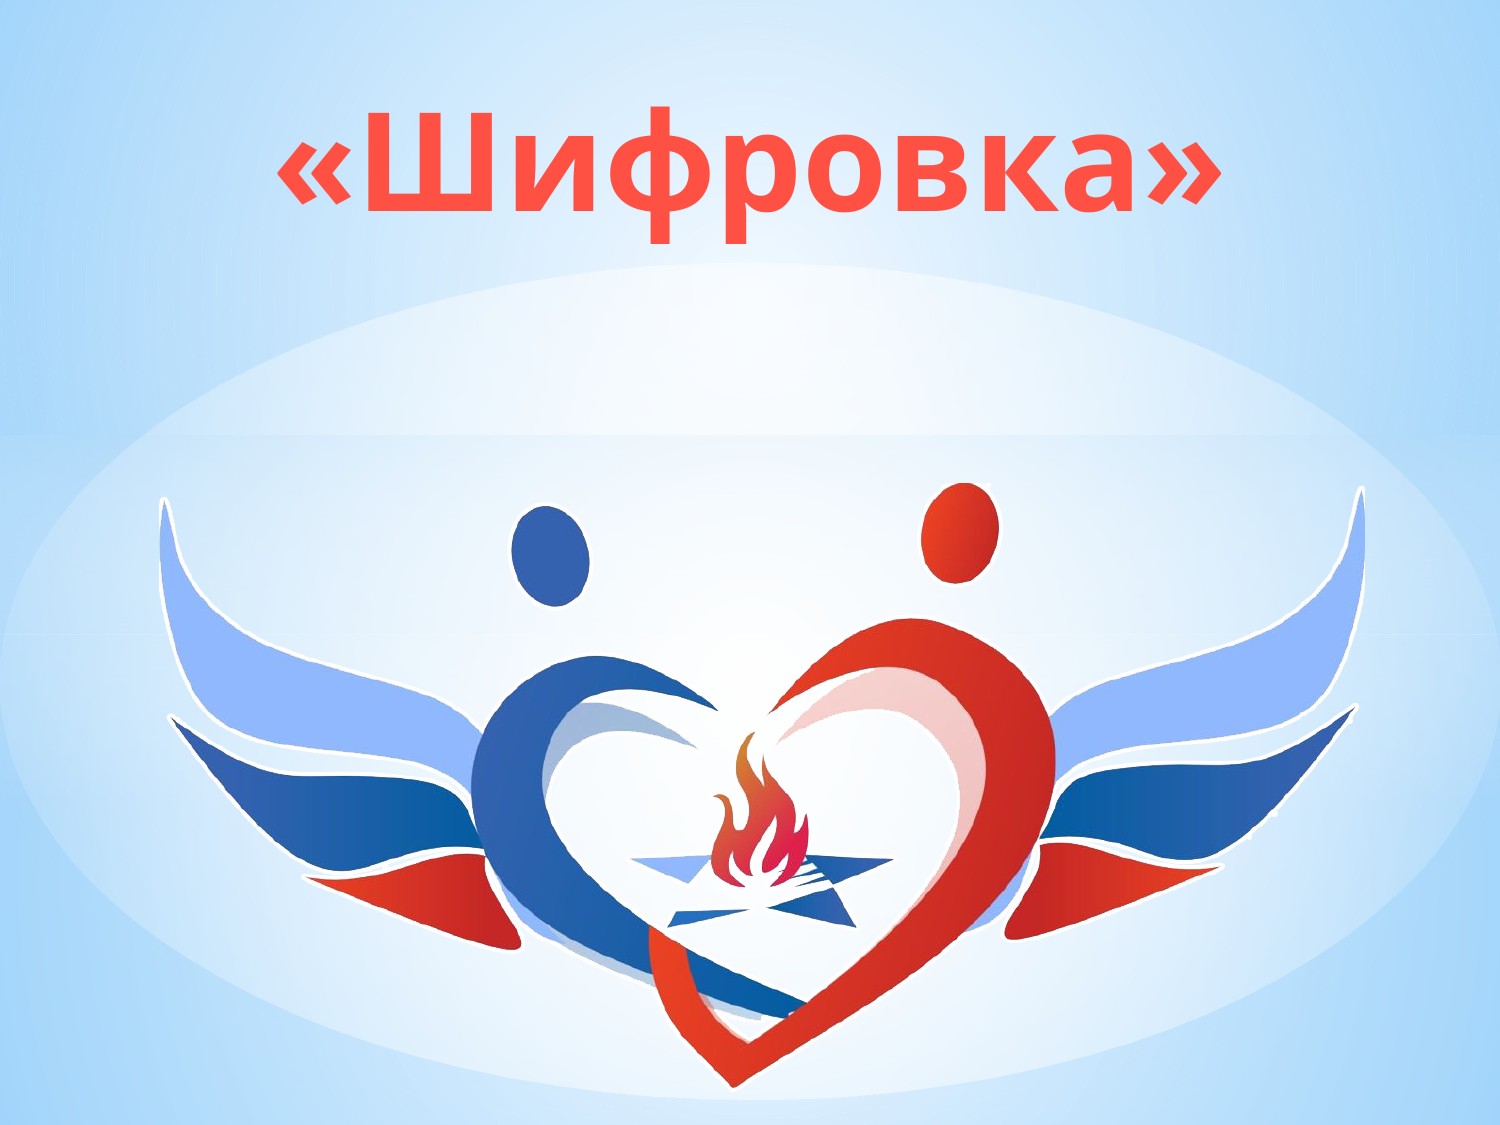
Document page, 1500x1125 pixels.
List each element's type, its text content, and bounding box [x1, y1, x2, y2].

subtitle «Шифровка» [0, 66, 1500, 362]
picture [159, 483, 1365, 1105]
